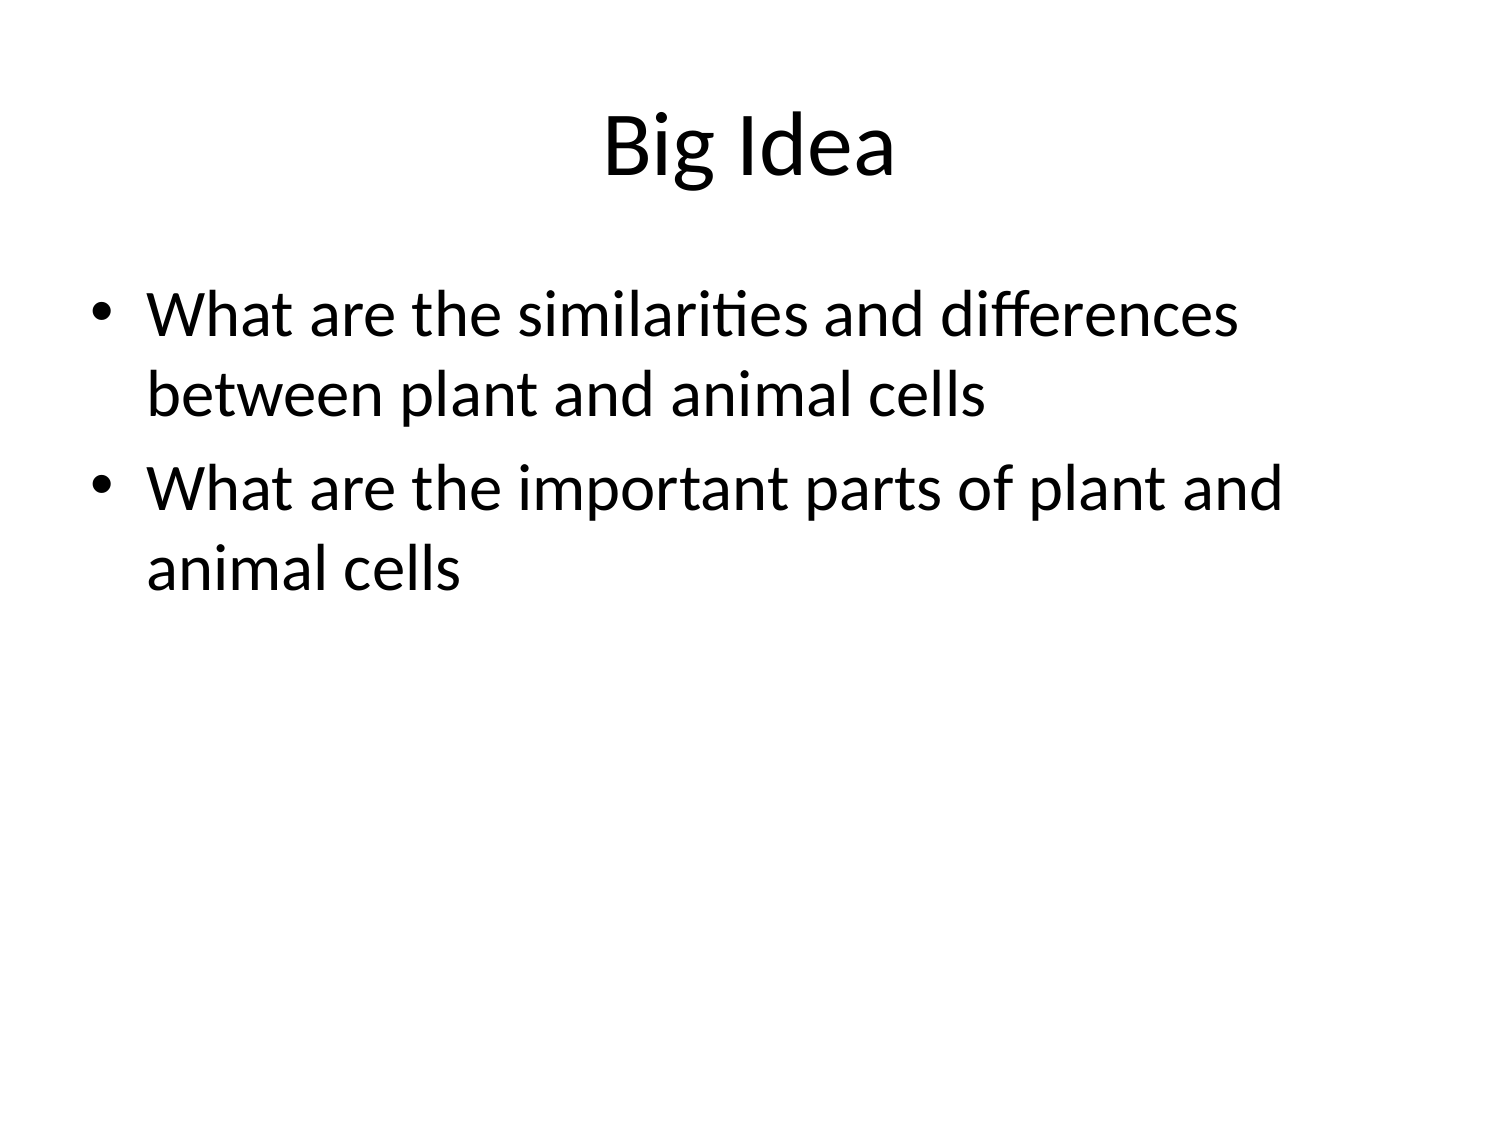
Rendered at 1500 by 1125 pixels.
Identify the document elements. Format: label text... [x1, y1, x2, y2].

title Big Idea [75, 45, 1425, 233]
list What are the similarities and differences between plant and animal cells What are the important parts of plant and animal cells [75, 262, 1425, 1005]
